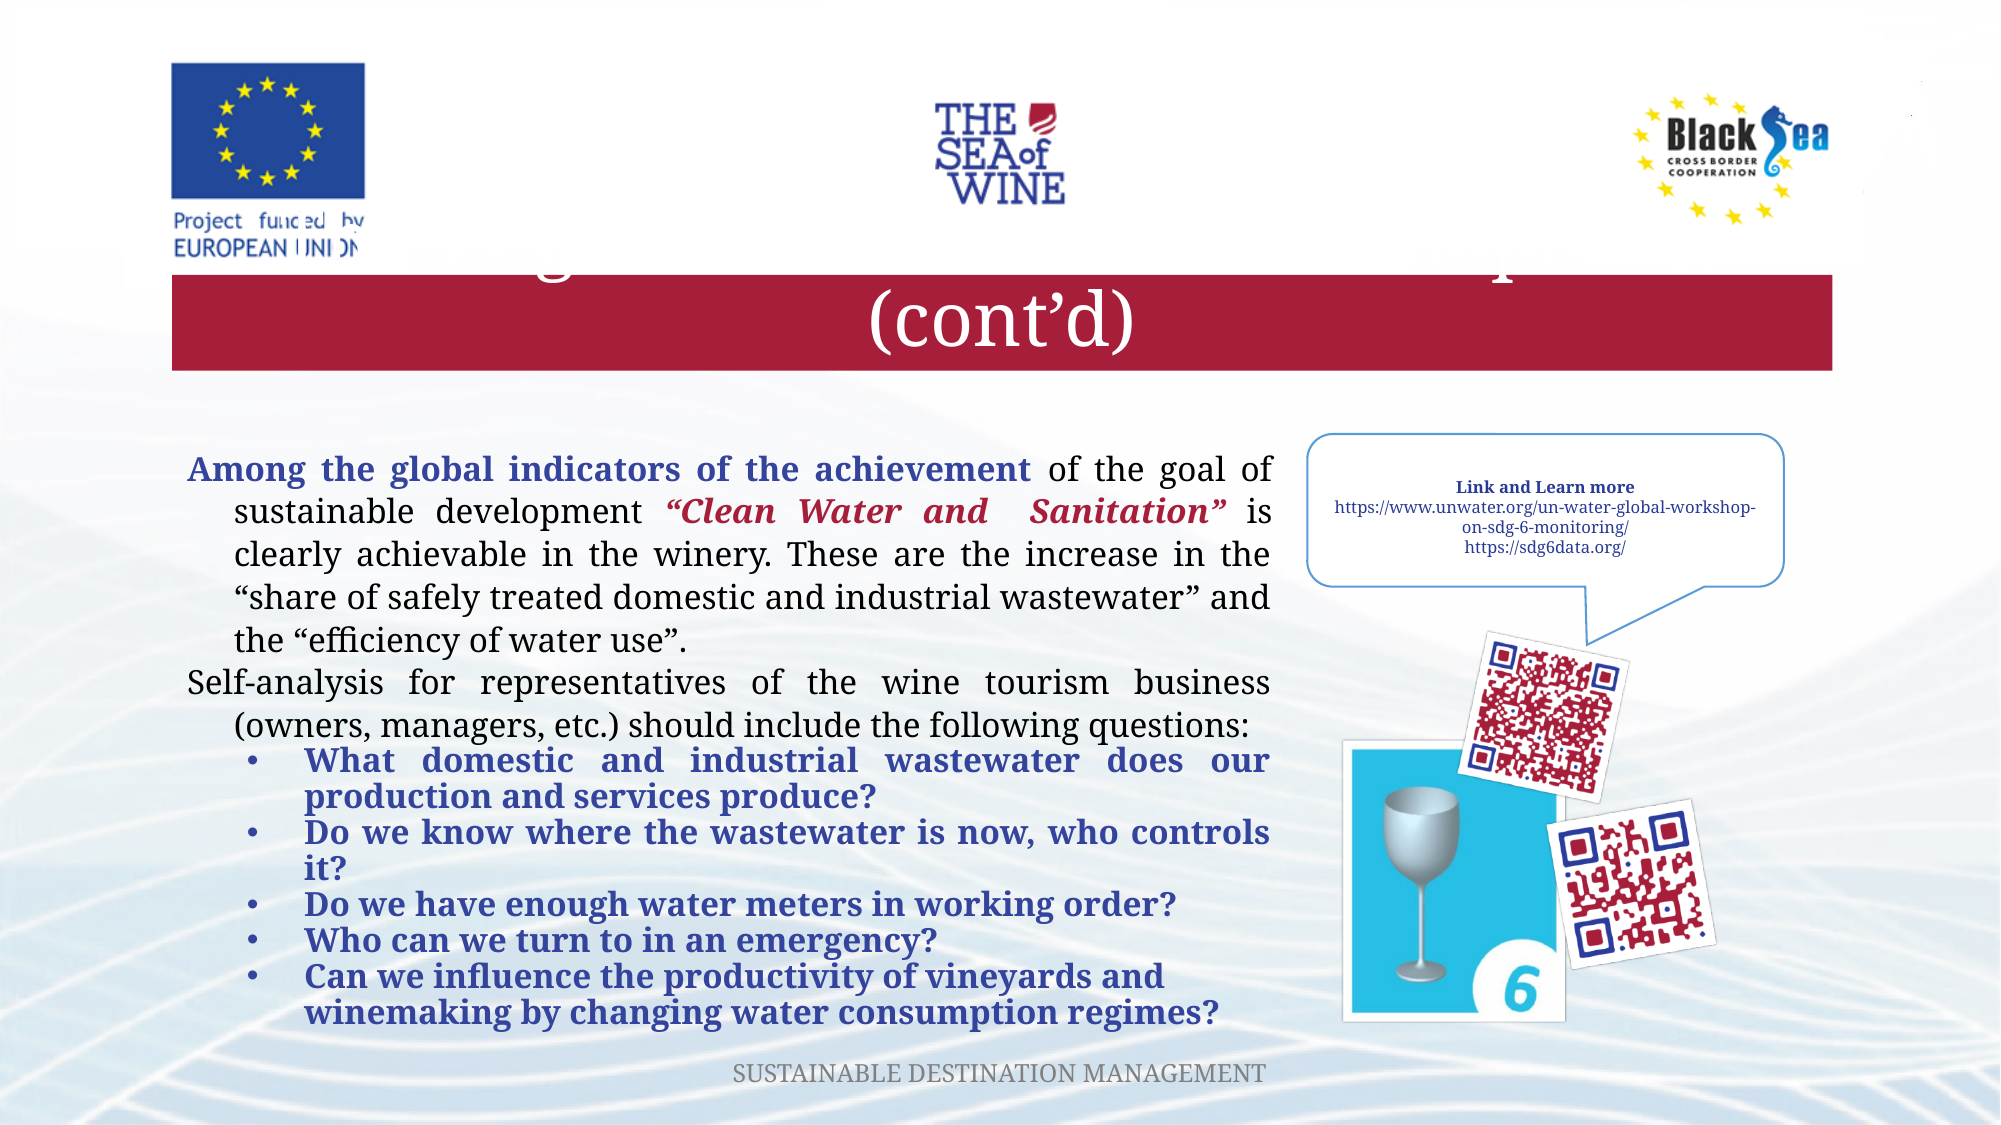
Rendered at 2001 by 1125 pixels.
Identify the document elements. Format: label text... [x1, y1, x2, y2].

title The 17 goals of sustainable development (cont’d) [172, 274, 1833, 371]
text_box Link and Learn more https://www.unwater.org/un-water-global-workshop-on-sdg-6-monitoring/ https://sdg6data.org/ [1306, 432, 1785, 625]
picture [0, 0, 2001, 1125]
list Among the global indicators of the achievement of the goal of sustainable development “Clean Water and Sanitation” is clearly achievable in the winery. These are the increase in the “share of safely treated domestic and industrial wastewater” and the “efficiency of water use”. Self-analysis for representatives of the wine tourism business (owners, managers, etc.) should include the following questions: What domestic and industrial wastewater does our production and services produce? Do we know where the wastewater is now, who controls it? Do we have enough water meters in working order? Who can we turn to in an emergency? Can we influence the productivity of vineyards and winemaking by changing water consumption regimes? [172, 407, 1288, 1070]
footer SUSTAINABLE DESTINATION MANAGEMENT [662, 1042, 1338, 1103]
